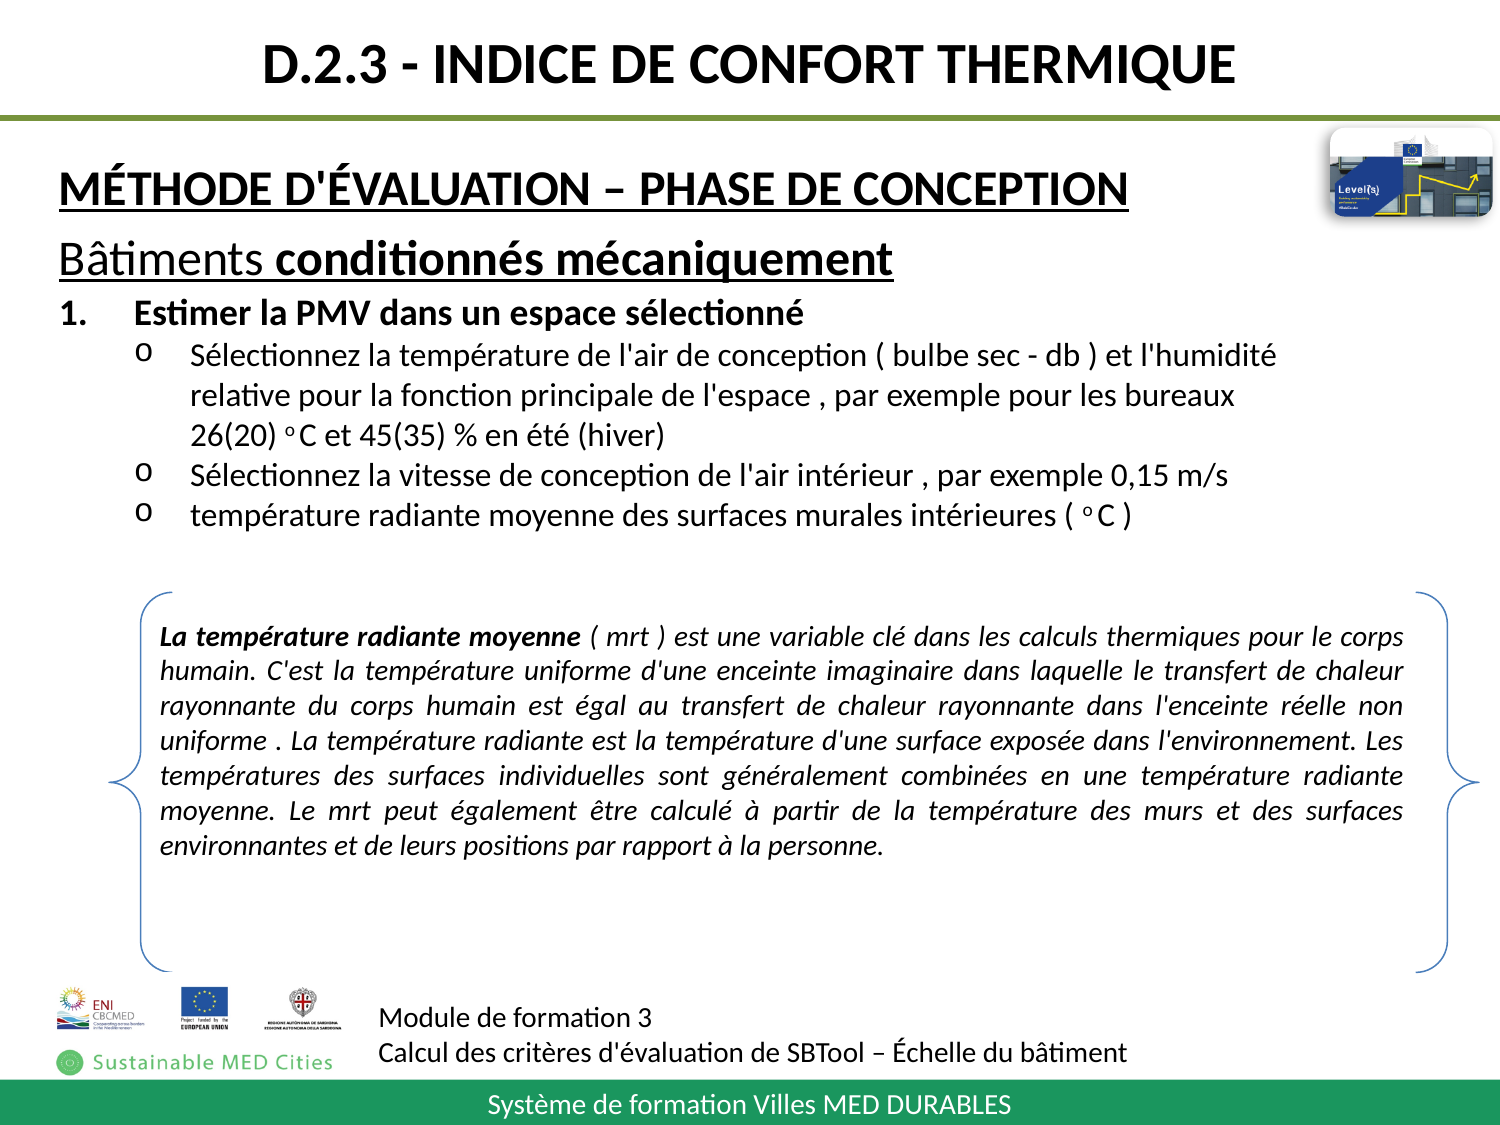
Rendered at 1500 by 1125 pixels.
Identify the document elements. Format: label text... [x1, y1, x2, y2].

text_box Estimer la PMV dans un espace sélectionné Sélectionnez la température de l'air de conception ( bulbe sec - db ) et l'humidité relative pour la fonction principale de l'espace , par exemple pour les bureaux 26(20) o C et 45(35) % en été (hiver) Sélectionnez la vitesse de conception de l'air intérieur , par exemple 0,15 m/s température radiante moyenne des surfaces murales intérieures ( o C ) [43, 338, 1318, 527]
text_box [0, 972, 1500, 1125]
text_box MÉTHODE D'ÉVALUATION – PHASE DE CONCEPTION Bâtiments conditionnés mécaniquement [43, 147, 1500, 338]
picture [1329, 127, 1493, 217]
title D.2.3 - INDICE DE CONFORT THERMIQUE [0, 2, 1500, 119]
text_box [108, 591, 1480, 970]
